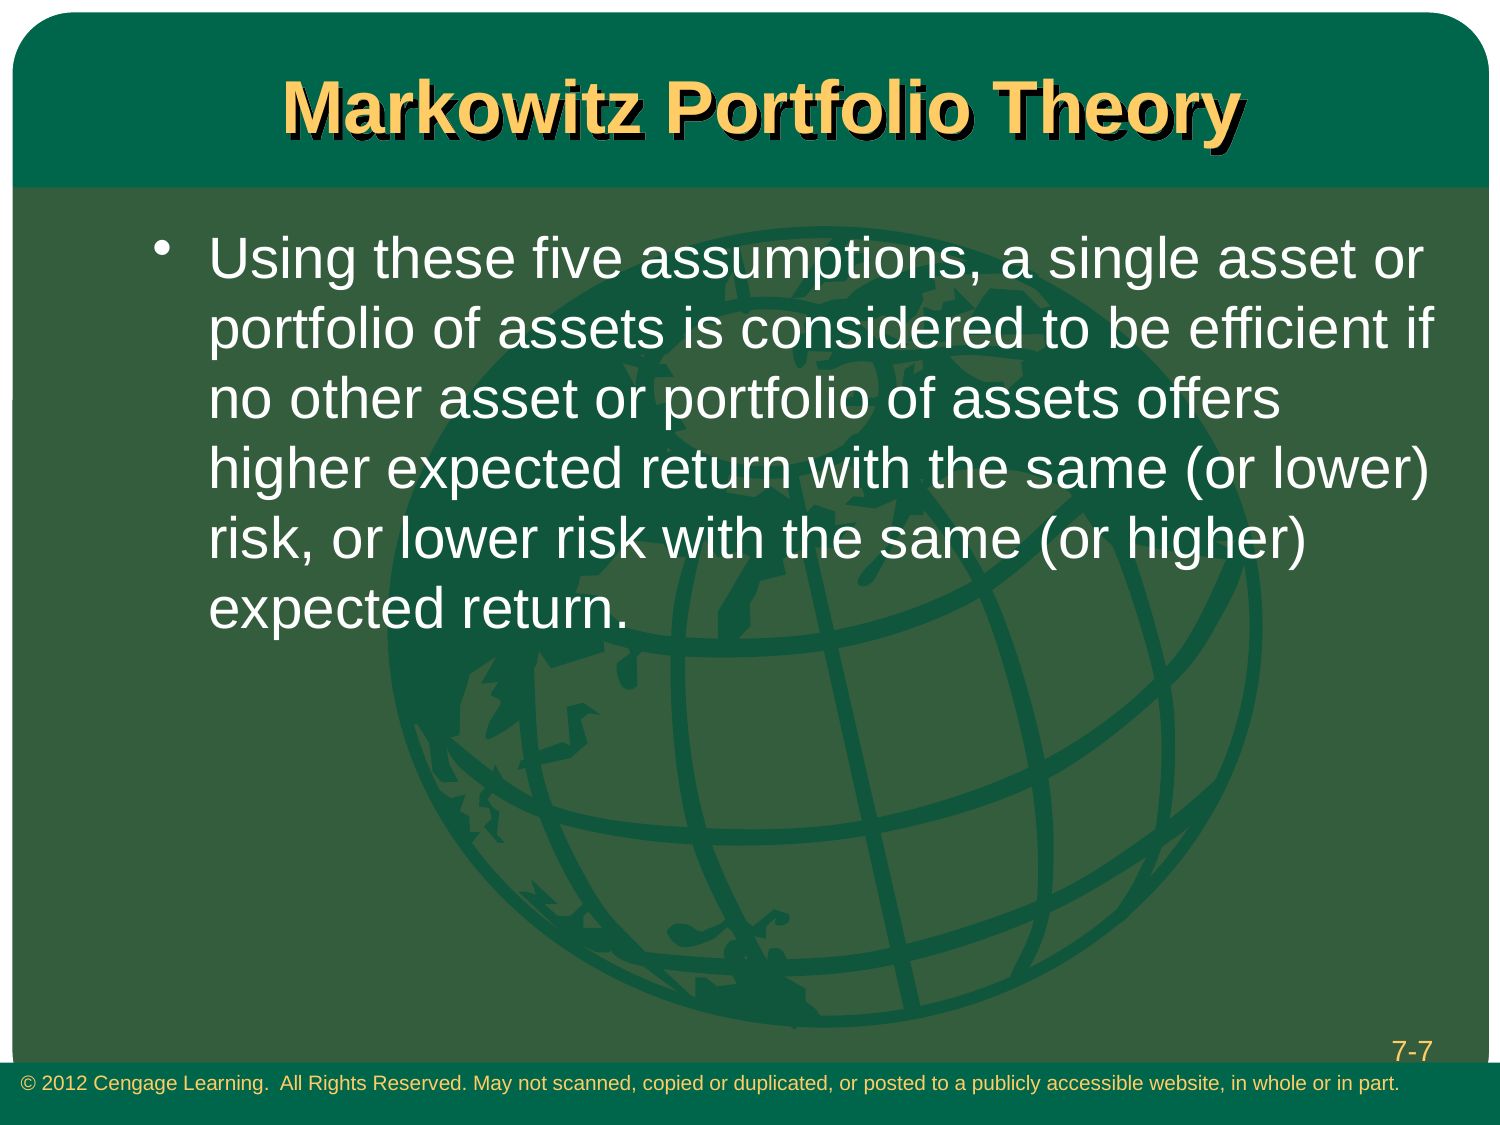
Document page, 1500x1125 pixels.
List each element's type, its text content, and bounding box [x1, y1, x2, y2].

footer © 2012 Cengage Learning. All Rights Reserved. May not scanned, copied or duplicated, or posted to a publicly accessible website, in whole or in part. [0, 1062, 1500, 1125]
list Using these five assumptions, a single asset or portfolio of assets is considered to be efficient if no other asset or portfolio of assets offers higher expected return with the same (or lower) risk, or lower risk with the same (or higher) expected return. [137, 212, 1463, 1013]
slide_number 7-7 [1325, 1025, 1500, 1062]
title Markowitz Portfolio Theory [87, 62, 1438, 145]
